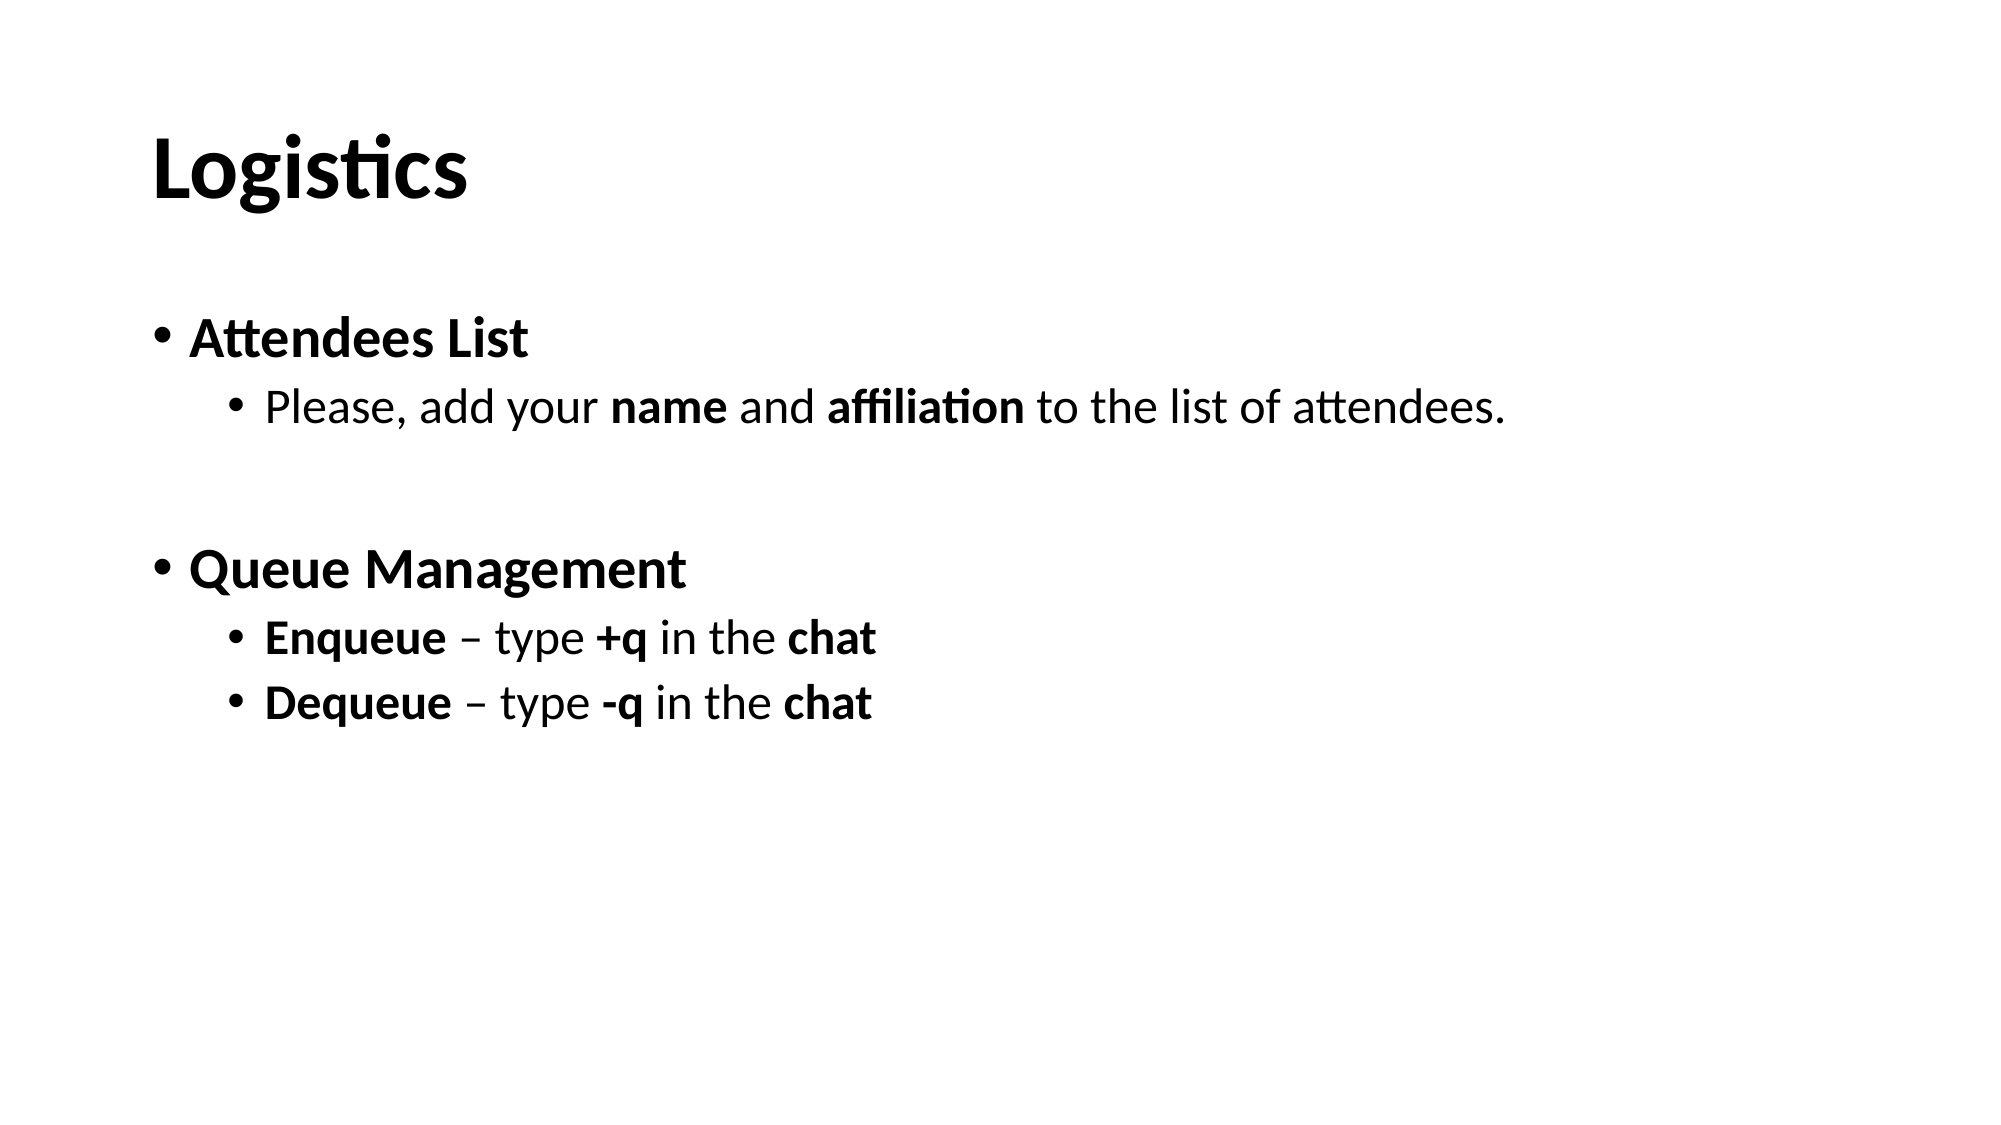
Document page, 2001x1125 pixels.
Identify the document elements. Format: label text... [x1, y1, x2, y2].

list Attendees List Please, add your name and affiliation to the list of attendees. Queue Management Enqueue – type +q in the chat Dequeue – type -q in the chat [137, 299, 1863, 1014]
title Logistics [137, 59, 1863, 278]
